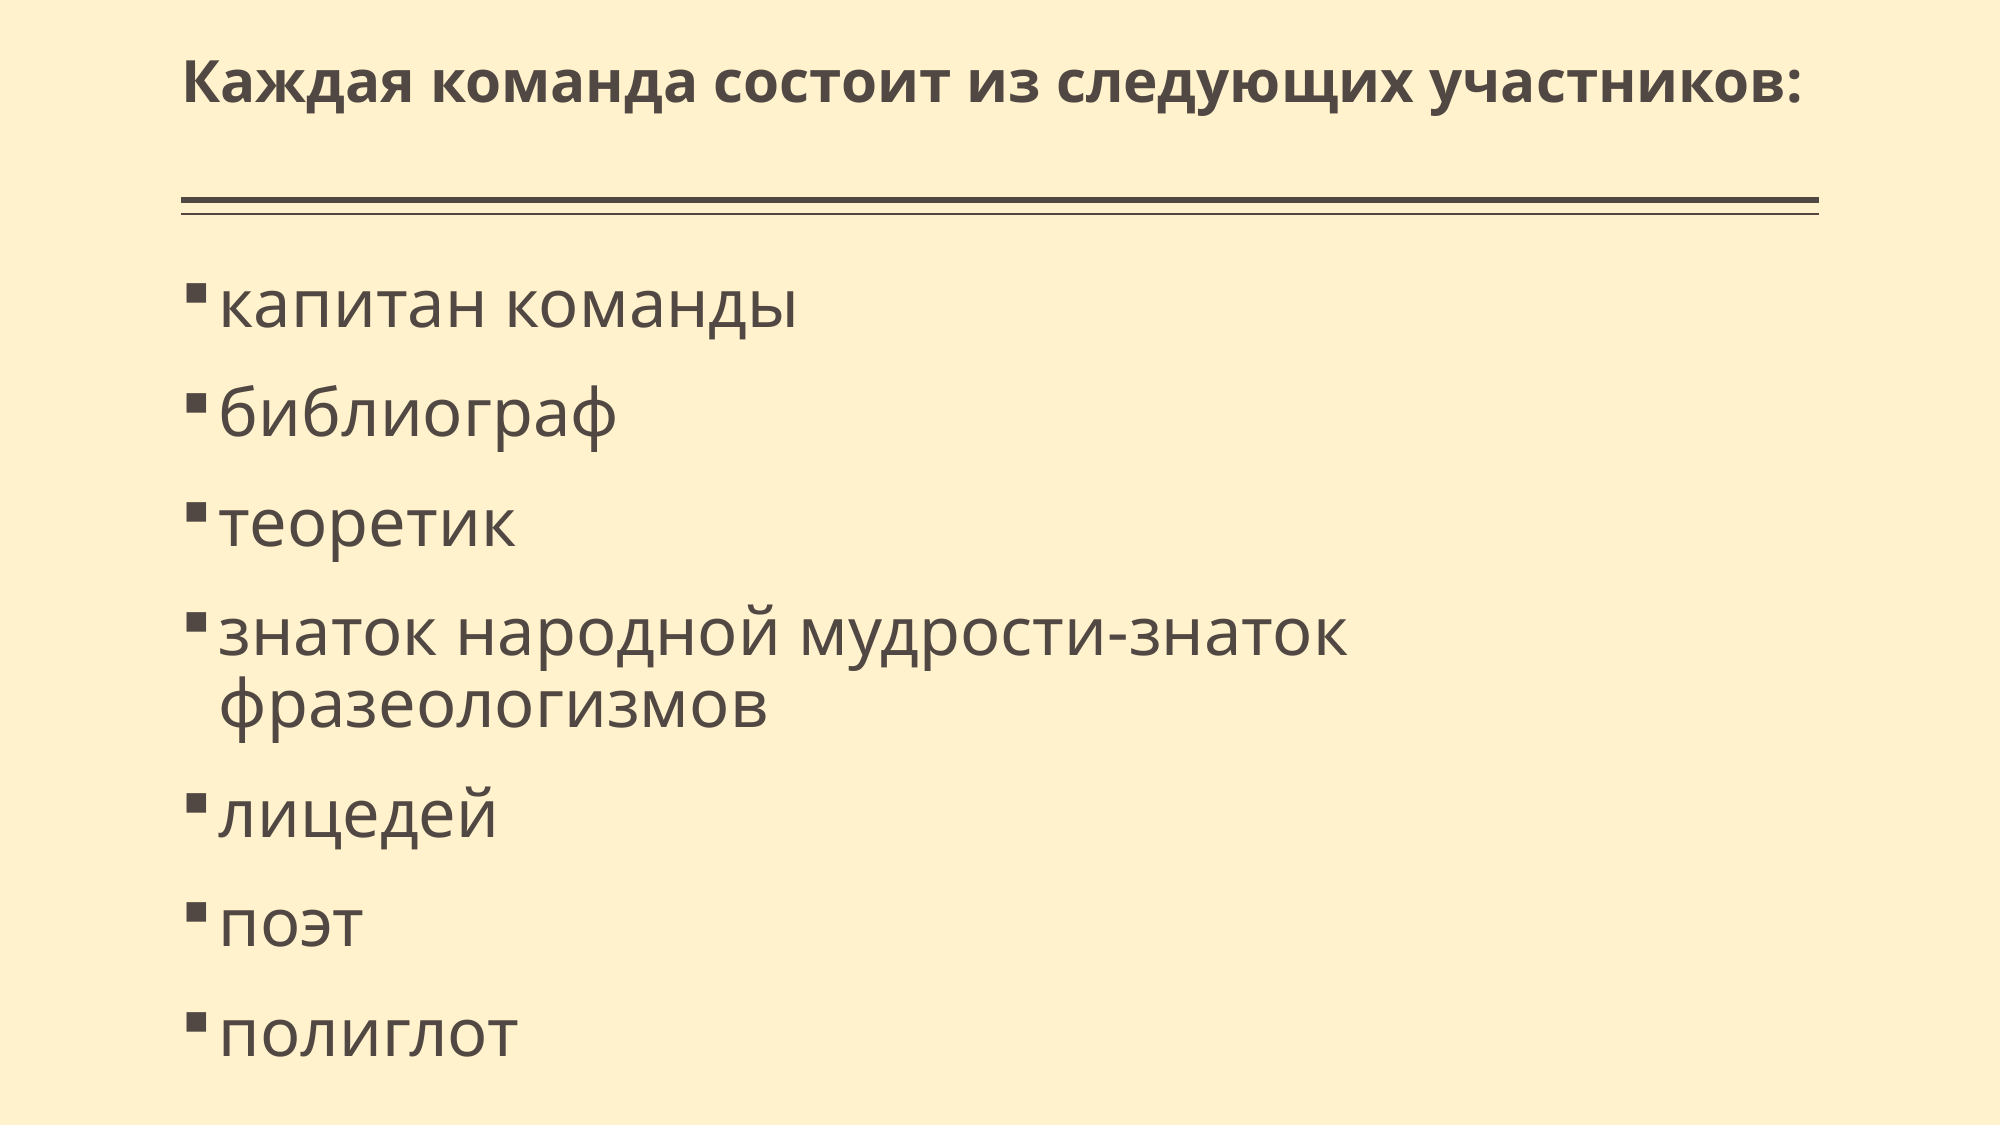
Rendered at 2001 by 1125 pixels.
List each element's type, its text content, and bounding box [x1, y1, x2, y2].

title Каждая команда состоит из следующих участников: [181, 12, 1819, 193]
list капитан команды библиограф теоретик знаток народной мудрости-знаток фразеологизмов лицедей поэт полиглот [181, 262, 1819, 1013]
